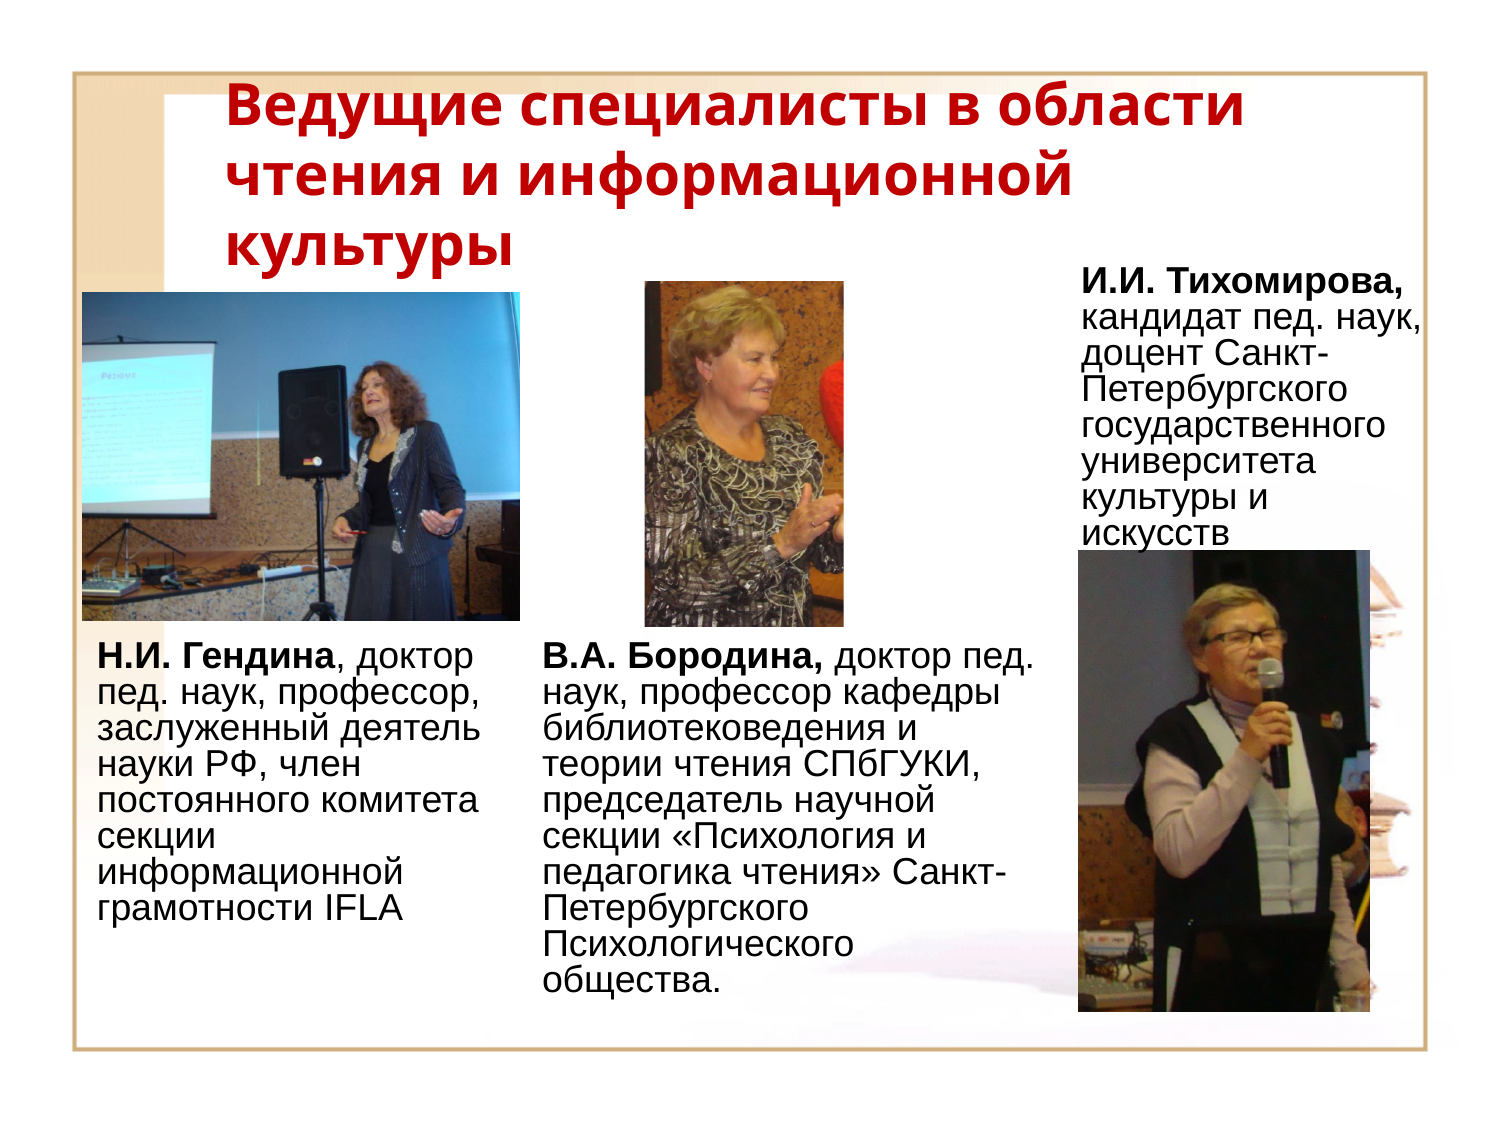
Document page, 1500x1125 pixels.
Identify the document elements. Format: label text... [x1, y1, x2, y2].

text_box И.И. Тихомирова, кандидат пед. наук, доцент Санкт-Петербургского государственного университета культуры и искусств [1066, 257, 1442, 561]
text_box В.А. Бородина, доктор пед. наук, профессор кафедры библиотековедения и теории чтения СПбГУКИ, председатель научной секции «Психология и педагогика чтения» Санкт-Петербургского Психологического общества. [527, 632, 1055, 1008]
picture [0, 0, 1500, 1125]
title Ведущие специалисты в области чтения и информационной культуры [209, 112, 1373, 233]
text_box Н.И. Гендина, доктор пед. наук, профессор, заслуженный деятель науки РФ, член постоянного комитета секции информационной грамотности IFLA [82, 632, 527, 936]
